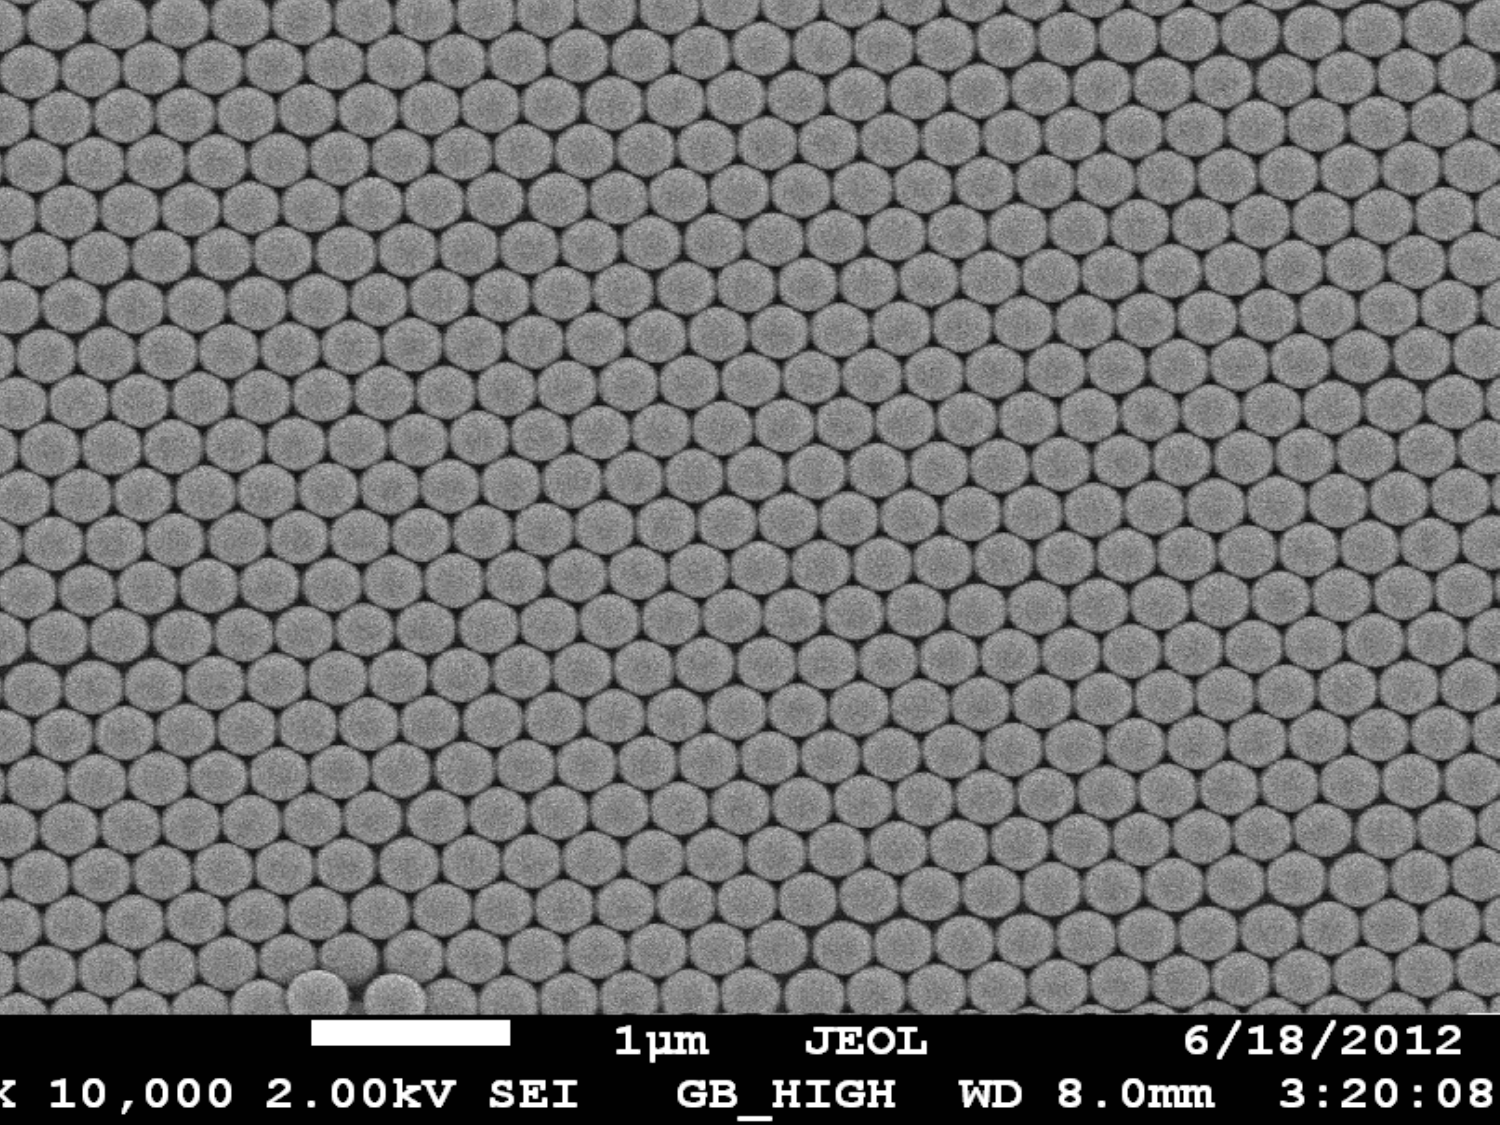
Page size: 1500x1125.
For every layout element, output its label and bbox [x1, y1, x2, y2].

list [0, 0, 1500, 1125]
